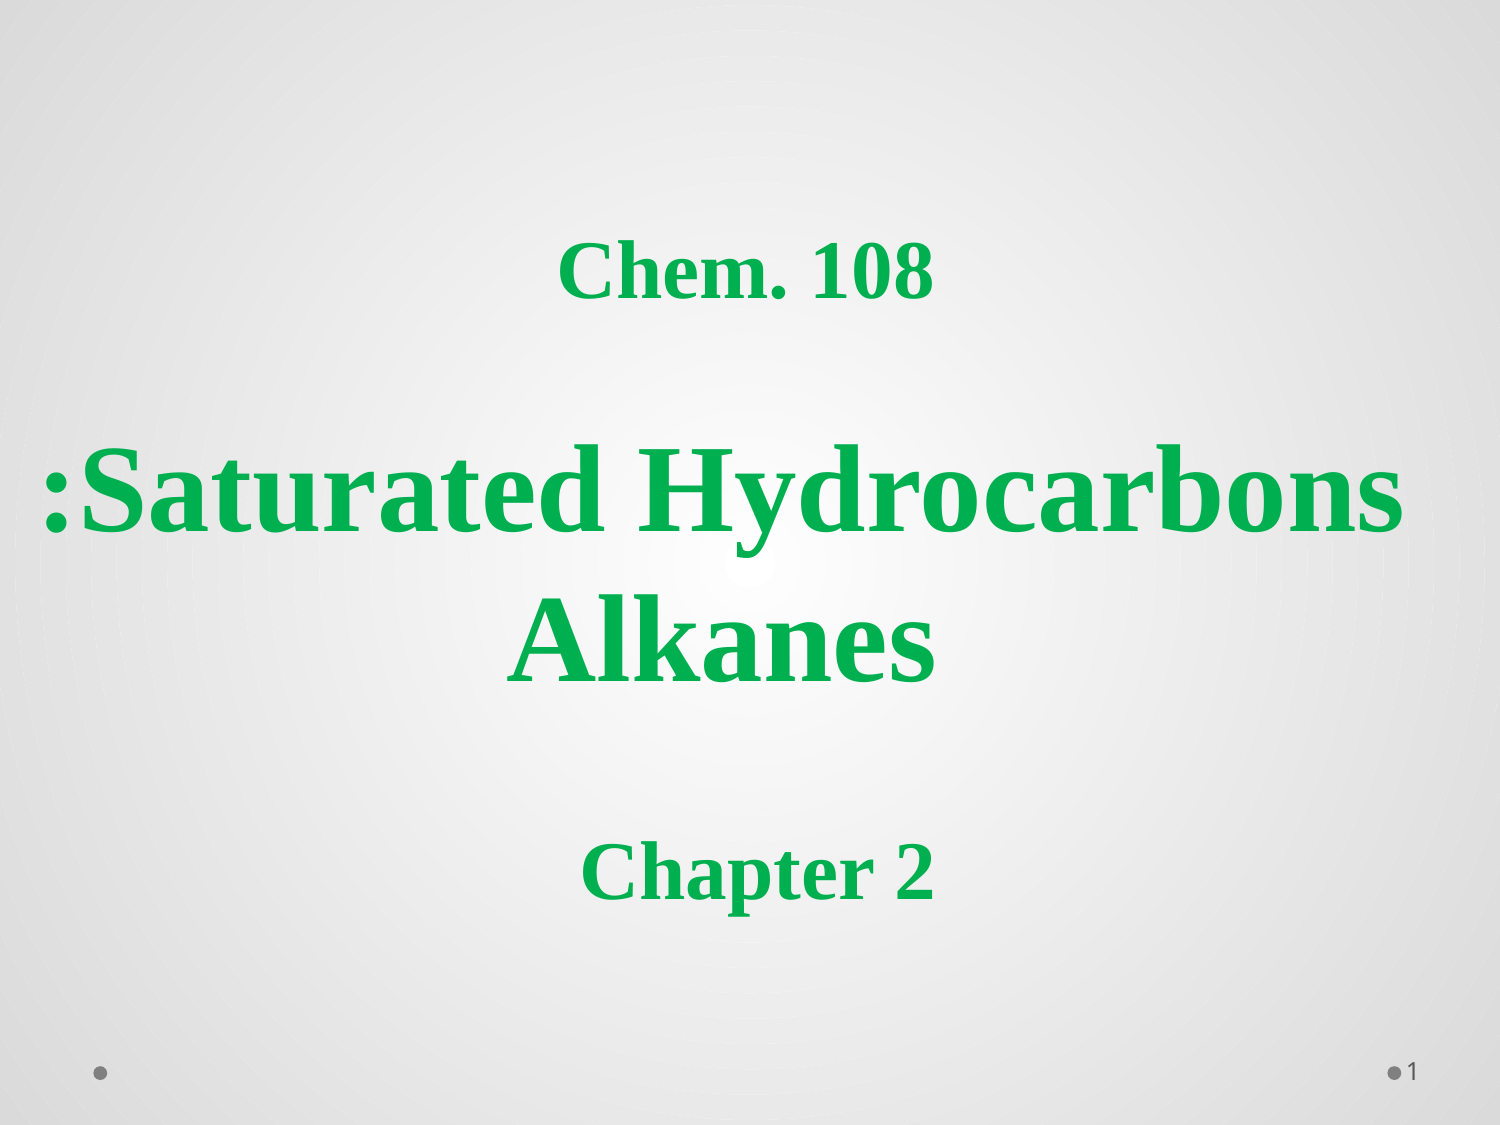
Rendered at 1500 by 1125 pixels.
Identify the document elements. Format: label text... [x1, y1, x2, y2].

text_box Chapter 2 [564, 808, 952, 924]
text_box Saturated Hydrocarbons: Alkanes [22, 399, 1422, 715]
slide_number 1 [1401, 1042, 1494, 1103]
text_box Chem. 108 [541, 207, 951, 323]
